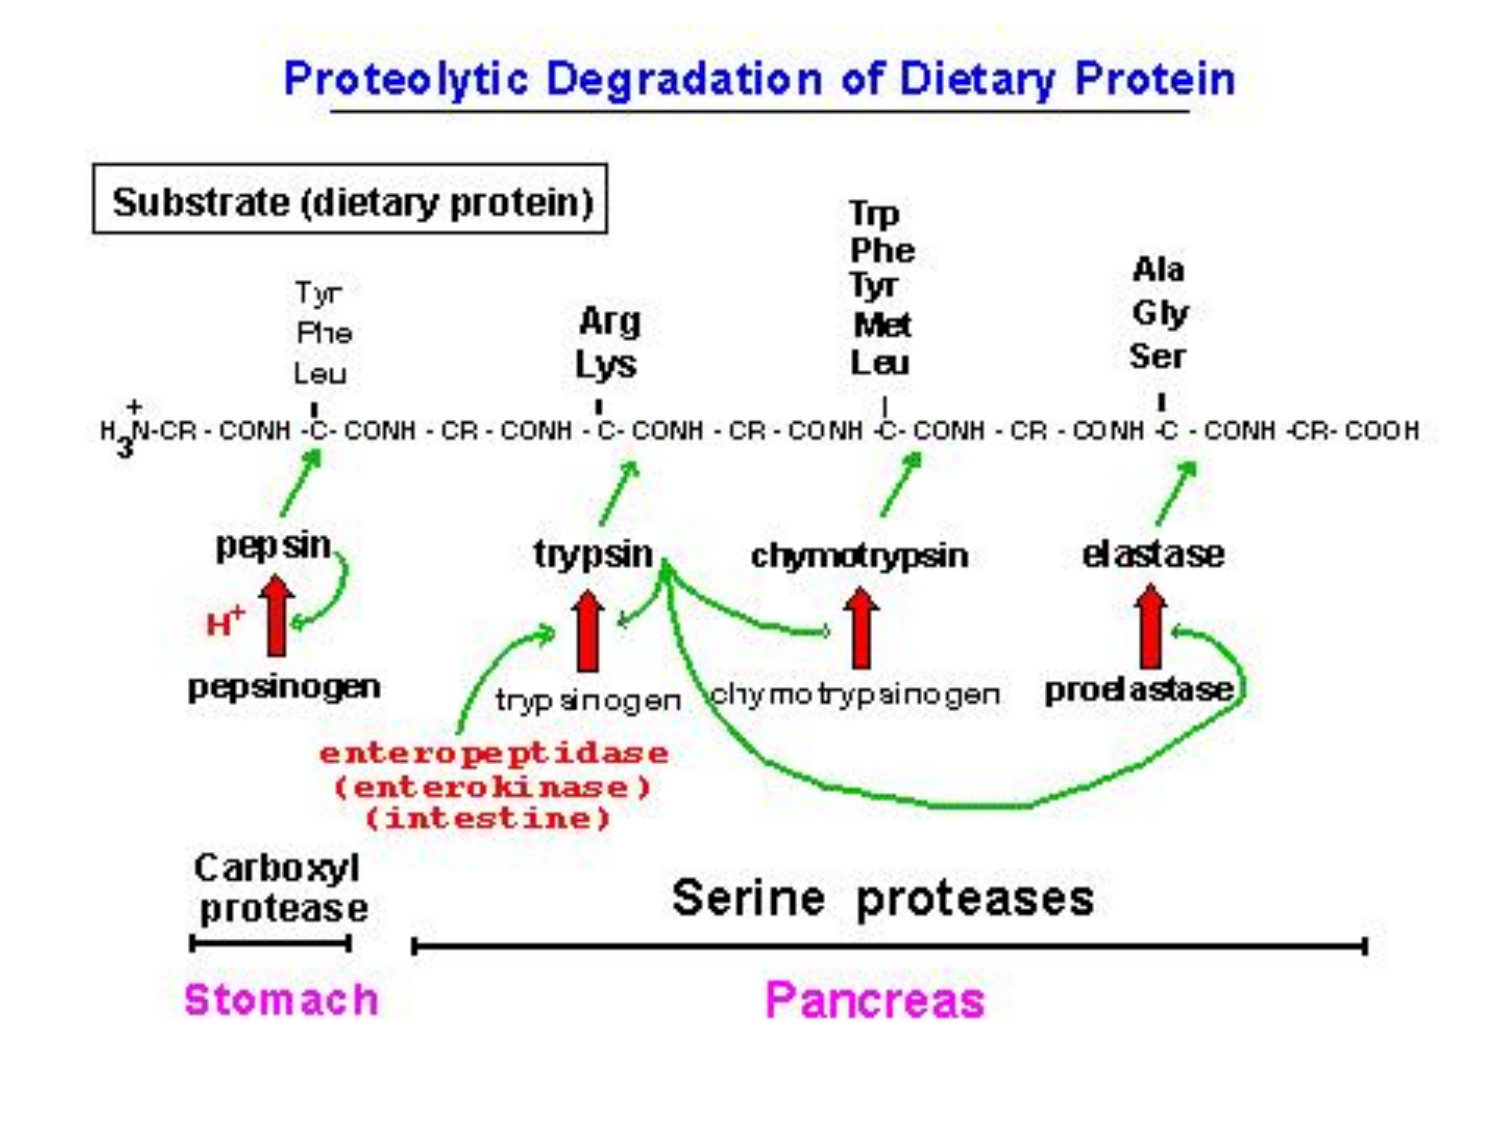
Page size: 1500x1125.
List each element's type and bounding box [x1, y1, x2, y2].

list [62, 24, 1438, 1051]
